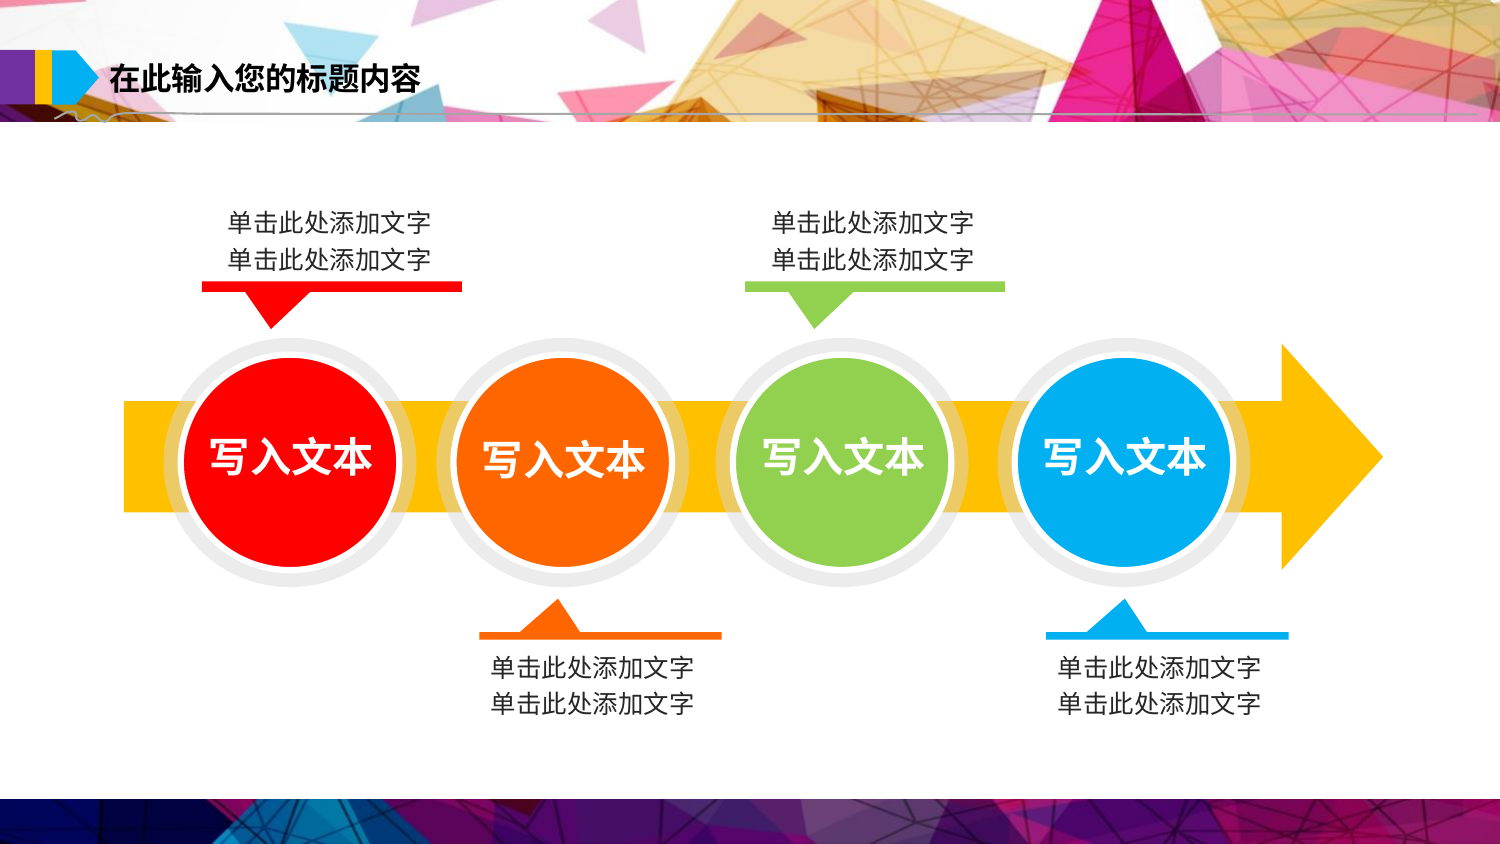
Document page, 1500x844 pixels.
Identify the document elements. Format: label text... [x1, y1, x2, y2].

picture [0, 799, 337, 844]
picture [347, 799, 1500, 844]
text_box [743, 279, 1008, 332]
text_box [432, 337, 702, 588]
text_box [151, 337, 432, 588]
picture [345, 812, 356, 831]
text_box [985, 337, 1266, 588]
picture [355, 833, 363, 844]
text_box [1043, 596, 1291, 642]
text_box [199, 279, 464, 332]
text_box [54, 111, 1479, 123]
text_box 单击此处添加文字 单击此处添加文字 [1042, 638, 1285, 727]
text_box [703, 337, 984, 588]
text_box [0, 49, 100, 105]
picture [0, 0, 1500, 122]
text_box 单击此处添加文字 单击此处添加文字 [475, 638, 718, 727]
text_box 在此输入您的标题内容 [103, 54, 608, 103]
text_box 单击此处添加文字 单击此处添加文字 [756, 193, 999, 282]
text_box 单击此处添加文字 单击此处添加文字 [212, 193, 455, 282]
text_box [477, 596, 724, 642]
text_box [1270, 343, 1384, 571]
text_box [123, 401, 146, 513]
